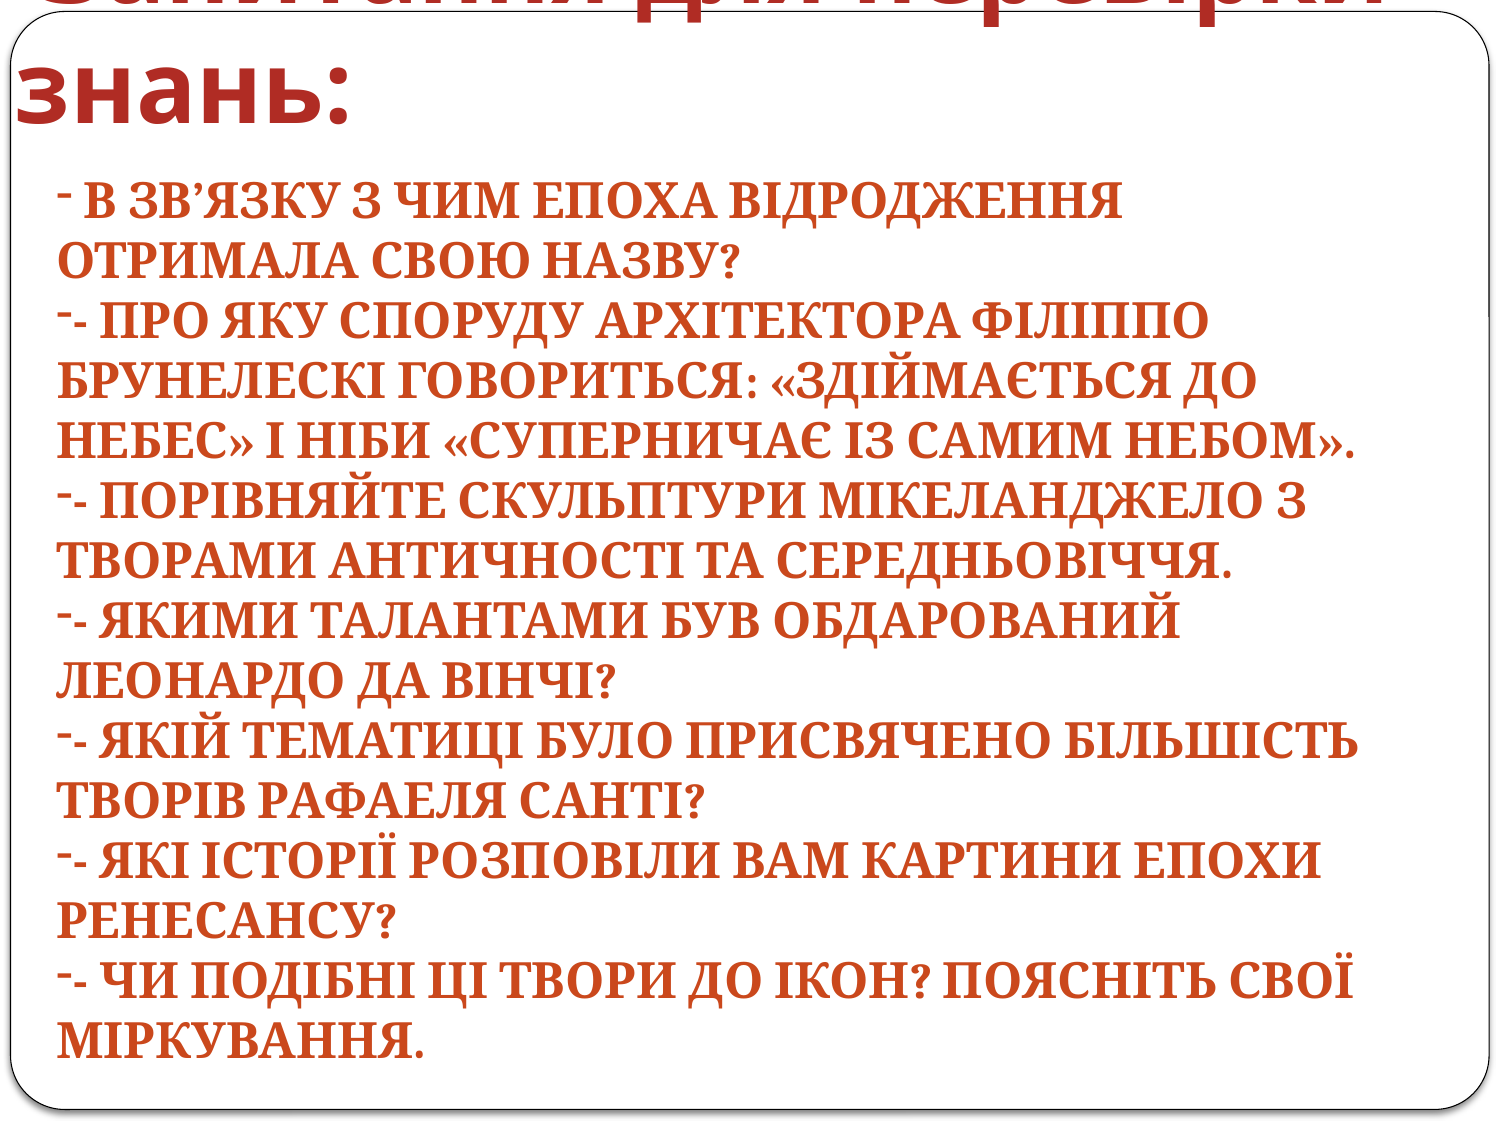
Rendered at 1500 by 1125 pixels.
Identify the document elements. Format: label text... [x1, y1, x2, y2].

title Запитання для перевірки знань: [0, 54, 1500, 159]
text_box В зв’язку з чим епоха відродження отримала свою назву? - Про яку споруду архітектора Філіппо Брунелескі говориться: «здіймається до небес» і ніби «суперничає із самим небом». - Порівняйте скульптури Мікеланджело з творами античності та середньовіччя. - Якими талантами був обдарований Леонардо да Вінчі? - Якій тематиці було присвячено більшість творів Рафаеля Санті? - Які історії розповіли вам картини епохи Ренесансу? - Чи подібні ці твори до ікон? Поясніть свої міркування. [41, 160, 1447, 1076]
